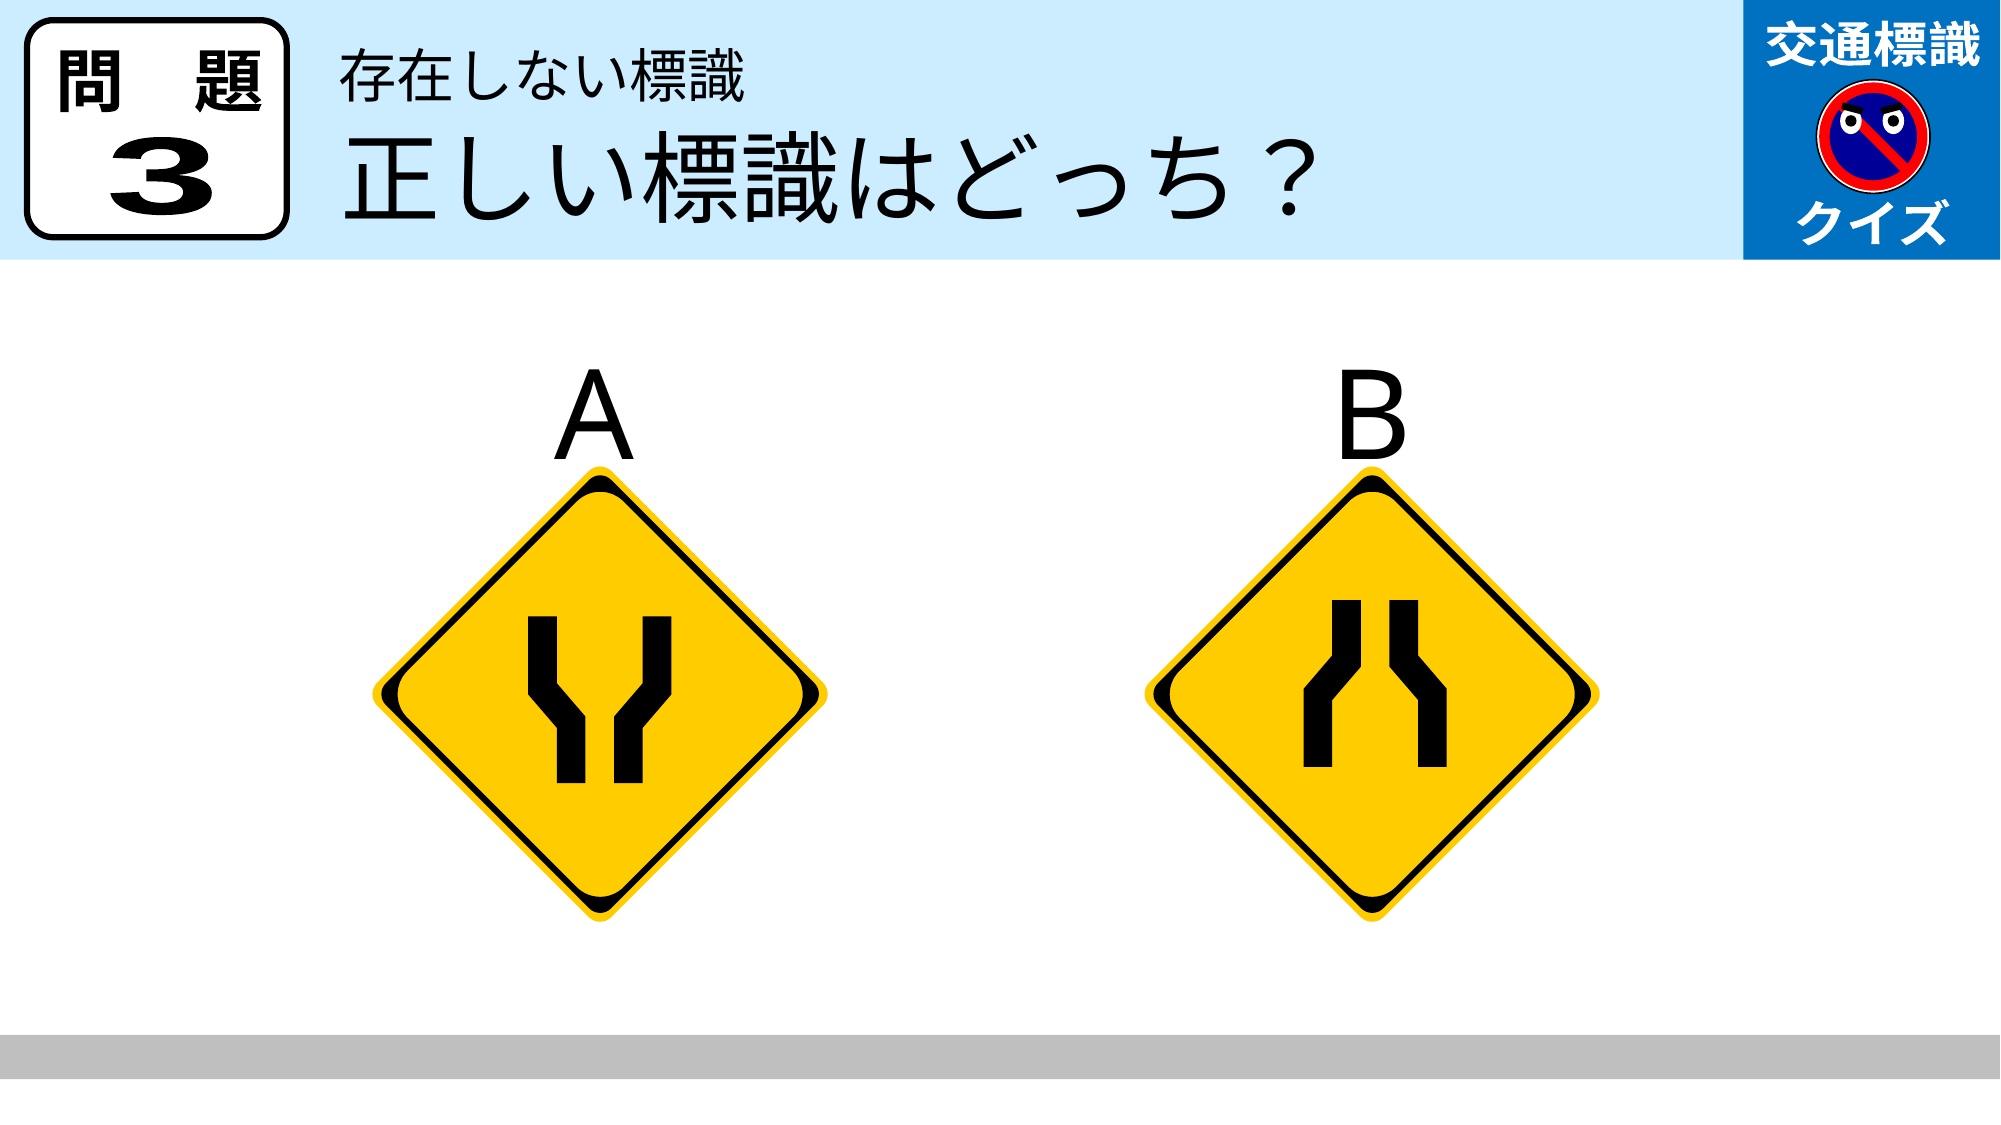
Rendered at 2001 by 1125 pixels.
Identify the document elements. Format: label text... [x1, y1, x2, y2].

text_box 正しい標識はどっち？ [325, 107, 1356, 243]
text_box B [1315, 327, 1427, 464]
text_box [1144, 466, 1601, 922]
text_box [372, 466, 828, 922]
text_box 存在しない標識 [323, 32, 762, 117]
text_box A [539, 327, 650, 464]
text_box [0, 1034, 2000, 1080]
